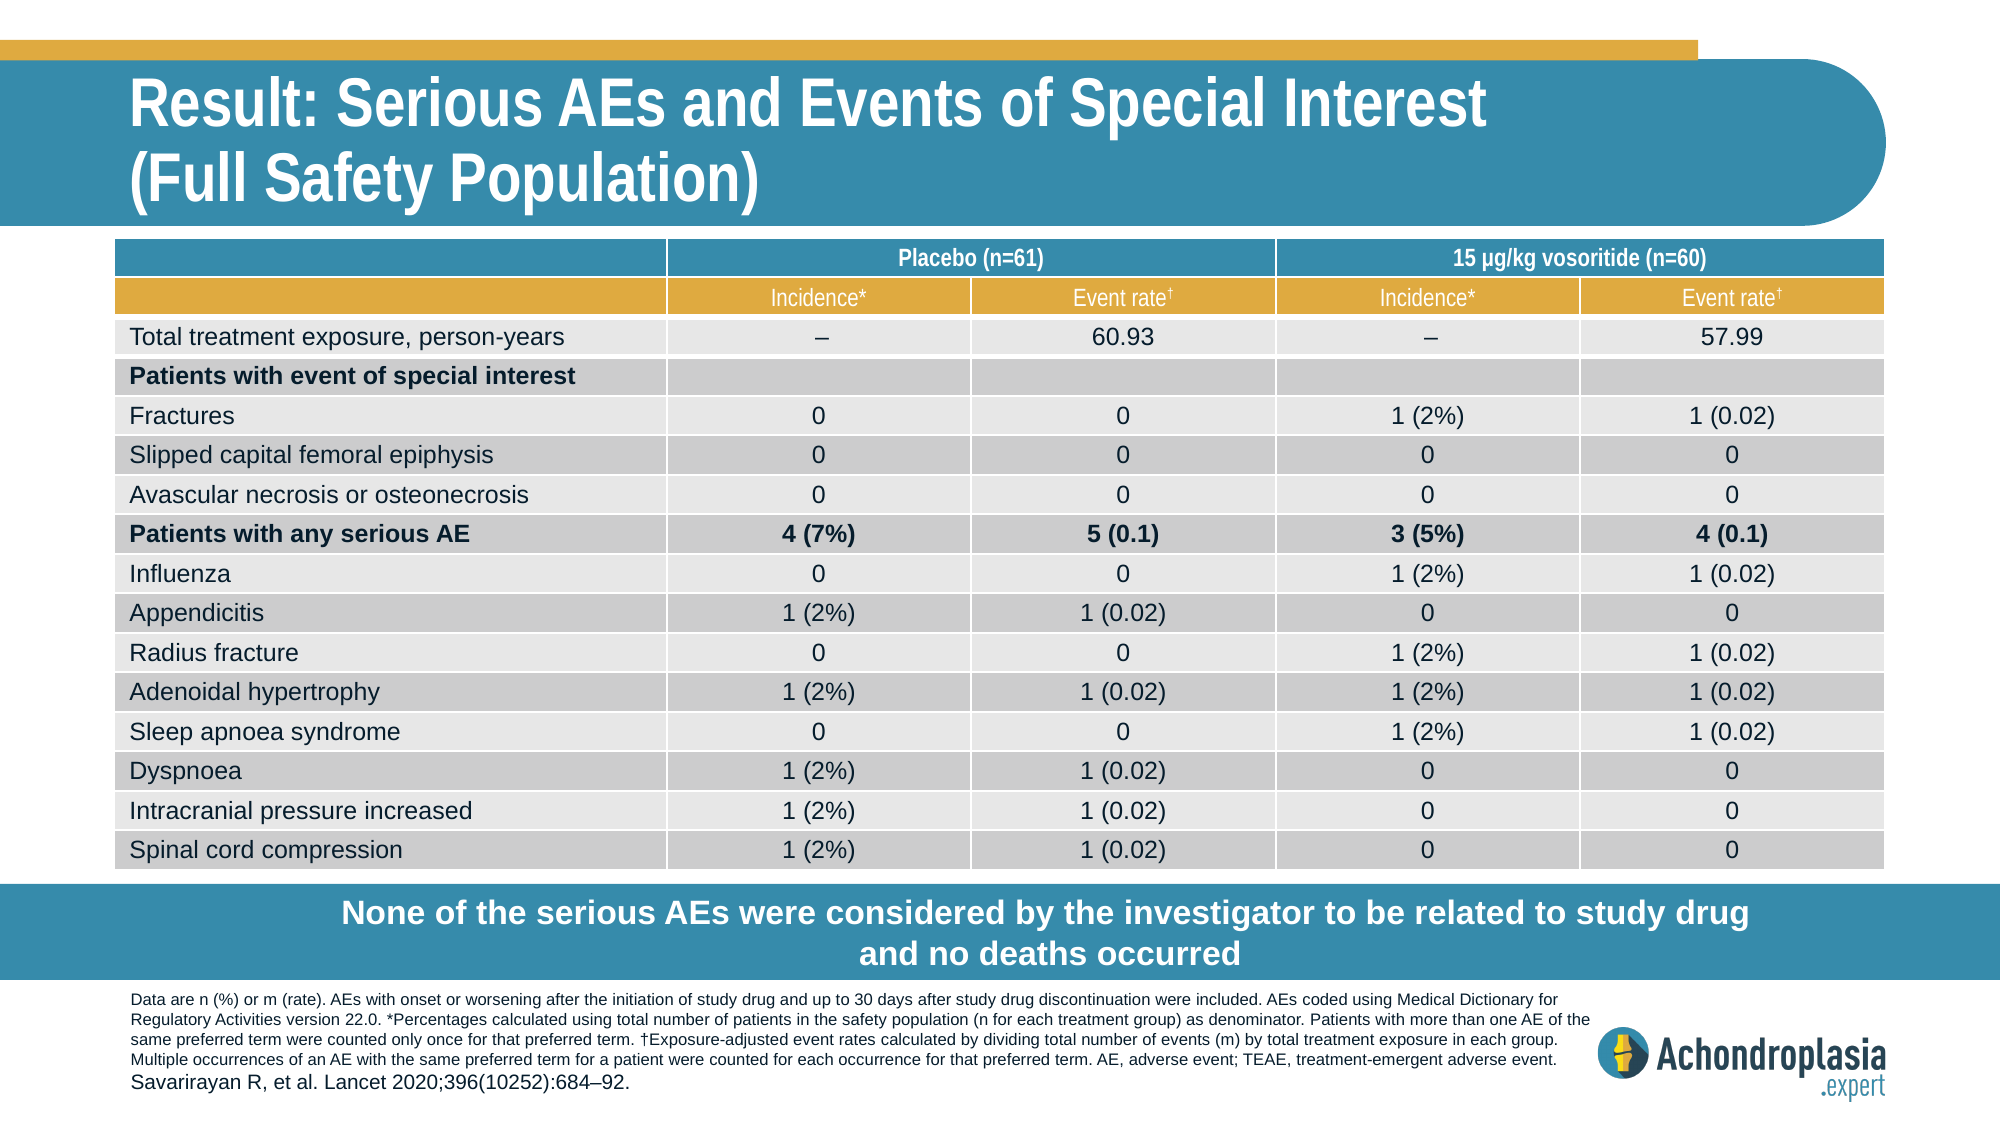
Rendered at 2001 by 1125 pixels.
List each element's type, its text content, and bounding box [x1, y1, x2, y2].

table_cell – [1277, 320, 1579, 354]
table_cell Appendicitis [115, 594, 666, 632]
table_cell 0 [1277, 436, 1579, 474]
table_cell 1 (0.02) [1581, 555, 1884, 592]
table_header [115, 239, 666, 276]
table_cell Slipped capital femoral epiphysis [115, 436, 666, 474]
table_cell Sleep apnoea syndrome [115, 713, 666, 750]
table_cell 0 [1277, 792, 1579, 829]
table_cell [115, 278, 666, 314]
table_cell 1 (0.02) [972, 673, 1275, 711]
table_cell Spinal cord compression [115, 831, 666, 869]
table_cell 0 [1581, 436, 1884, 474]
table_cell 1 (2%) [668, 752, 970, 790]
footer Data are n (%) or m (rate). AEs with onset or worsening after the initiation of study drug and up to 30 days after study drug discontinuation were included. AEs coded using Medical Dictionary for Regulatory Activities version 22.0. *Percentages calculated using total number of patients in the safety population (n for each treatment group) as denominator. Patients with more than one AE of the same preferred term were counted only once for that preferred term. †Exposure-adjusted event rates calculated by dividing total number of events (m) by total treatment exposure in each group. Multiple occurrences of an AE with the same preferred term for a patient were counted for each occurrence for that preferred term. AE, adverse event; TEAE, treatment-emergent adverse event. Savarirayan R, et al. Lancet 2020;396(10252):684–92. [115, 1005, 1633, 1102]
table_cell Influenza [115, 555, 666, 592]
table_cell 1 (0.02) [972, 831, 1275, 869]
table_cell Incidence* [668, 278, 970, 314]
table_cell 1 (0.02) [1581, 634, 1884, 671]
table_cell 1 (0.02) [1581, 397, 1884, 434]
table_cell Adenoidal hypertrophy [115, 673, 666, 711]
table_cell Fractures [115, 397, 666, 434]
table_cell Incidence* [1277, 278, 1579, 314]
table_cell 0 [1277, 831, 1579, 869]
table_cell 4 (0.1) [1581, 515, 1884, 553]
table_cell 1 (0.02) [1581, 713, 1884, 750]
table_cell 1 (2%) [1277, 713, 1579, 750]
table_cell 0 [1581, 831, 1884, 869]
table_cell 0 [668, 713, 970, 750]
table_cell Event rate† [1581, 278, 1884, 314]
table_cell 0 [668, 555, 970, 592]
table_cell 0 [972, 436, 1275, 474]
table_cell 0 [1277, 752, 1579, 790]
table_cell [1581, 359, 1884, 395]
table_cell 0 [972, 397, 1275, 434]
table_cell 0 [668, 436, 970, 474]
title Result: Serious AEs and Events of Special Interest (Full Safety Population) [114, 59, 1886, 225]
table_cell 4 (7%) [668, 515, 970, 553]
table_cell 1 (2%) [1277, 397, 1579, 434]
table_cell Intracranial pressure increased [115, 792, 666, 829]
table_cell 1 (2%) [1277, 634, 1579, 671]
table_cell 3 (5%) [1277, 515, 1579, 553]
table_cell 1 (2%) [1277, 555, 1579, 592]
table_header 15 μg/kg vosoritide (n=60) [1277, 239, 1884, 276]
table_cell 0 [972, 476, 1275, 513]
table_cell 0 [972, 634, 1275, 671]
list None of the serious AEs were considered by the investigator to be related to study drug and no deaths occurred [0, 883, 2000, 980]
table_cell [1277, 359, 1579, 395]
table_cell 57.99 [1581, 320, 1884, 354]
table_cell Patients with event of special interest [115, 359, 666, 395]
table_cell 1 (0.02) [972, 792, 1275, 829]
table_cell Radius fracture [115, 634, 666, 671]
table_cell 1 (2%) [668, 594, 970, 632]
table_cell 0 [668, 397, 970, 434]
table_cell 0 [972, 713, 1275, 750]
table_cell [972, 359, 1275, 395]
table_cell Avascular necrosis or osteonecrosis [115, 476, 666, 513]
table_cell 0 [1581, 752, 1884, 790]
table_cell 1 (2%) [1277, 673, 1579, 711]
table_cell Dyspnoea [115, 752, 666, 790]
table_cell 1 (2%) [668, 673, 970, 711]
table_cell 0 [1277, 594, 1579, 632]
table_cell 0 [1581, 476, 1884, 513]
table_cell Patients with any serious AE [115, 515, 666, 553]
table_cell Total treatment exposure, person-years [115, 320, 666, 354]
table_cell 0 [1581, 792, 1884, 829]
table_cell 1 (0.02) [972, 594, 1275, 632]
table_cell 1 (0.02) [1581, 673, 1884, 711]
table_cell 1 (2%) [668, 831, 970, 869]
table_cell 60.93 [972, 320, 1275, 354]
table_cell [668, 359, 970, 395]
table_cell 0 [1581, 594, 1884, 632]
table_cell 1 (0.02) [972, 752, 1275, 790]
table_cell 5 (0.1) [972, 515, 1275, 553]
table_cell Event rate† [972, 278, 1275, 314]
table_cell 0 [668, 476, 970, 513]
table_cell 1 (2%) [668, 792, 970, 829]
picture [1633, 1027, 1886, 1102]
table_cell 0 [1277, 476, 1579, 513]
table_cell 0 [668, 634, 970, 671]
table_cell – [668, 320, 970, 354]
table_cell 0 [972, 555, 1275, 592]
table_header Placebo (n=61) [668, 239, 1275, 276]
